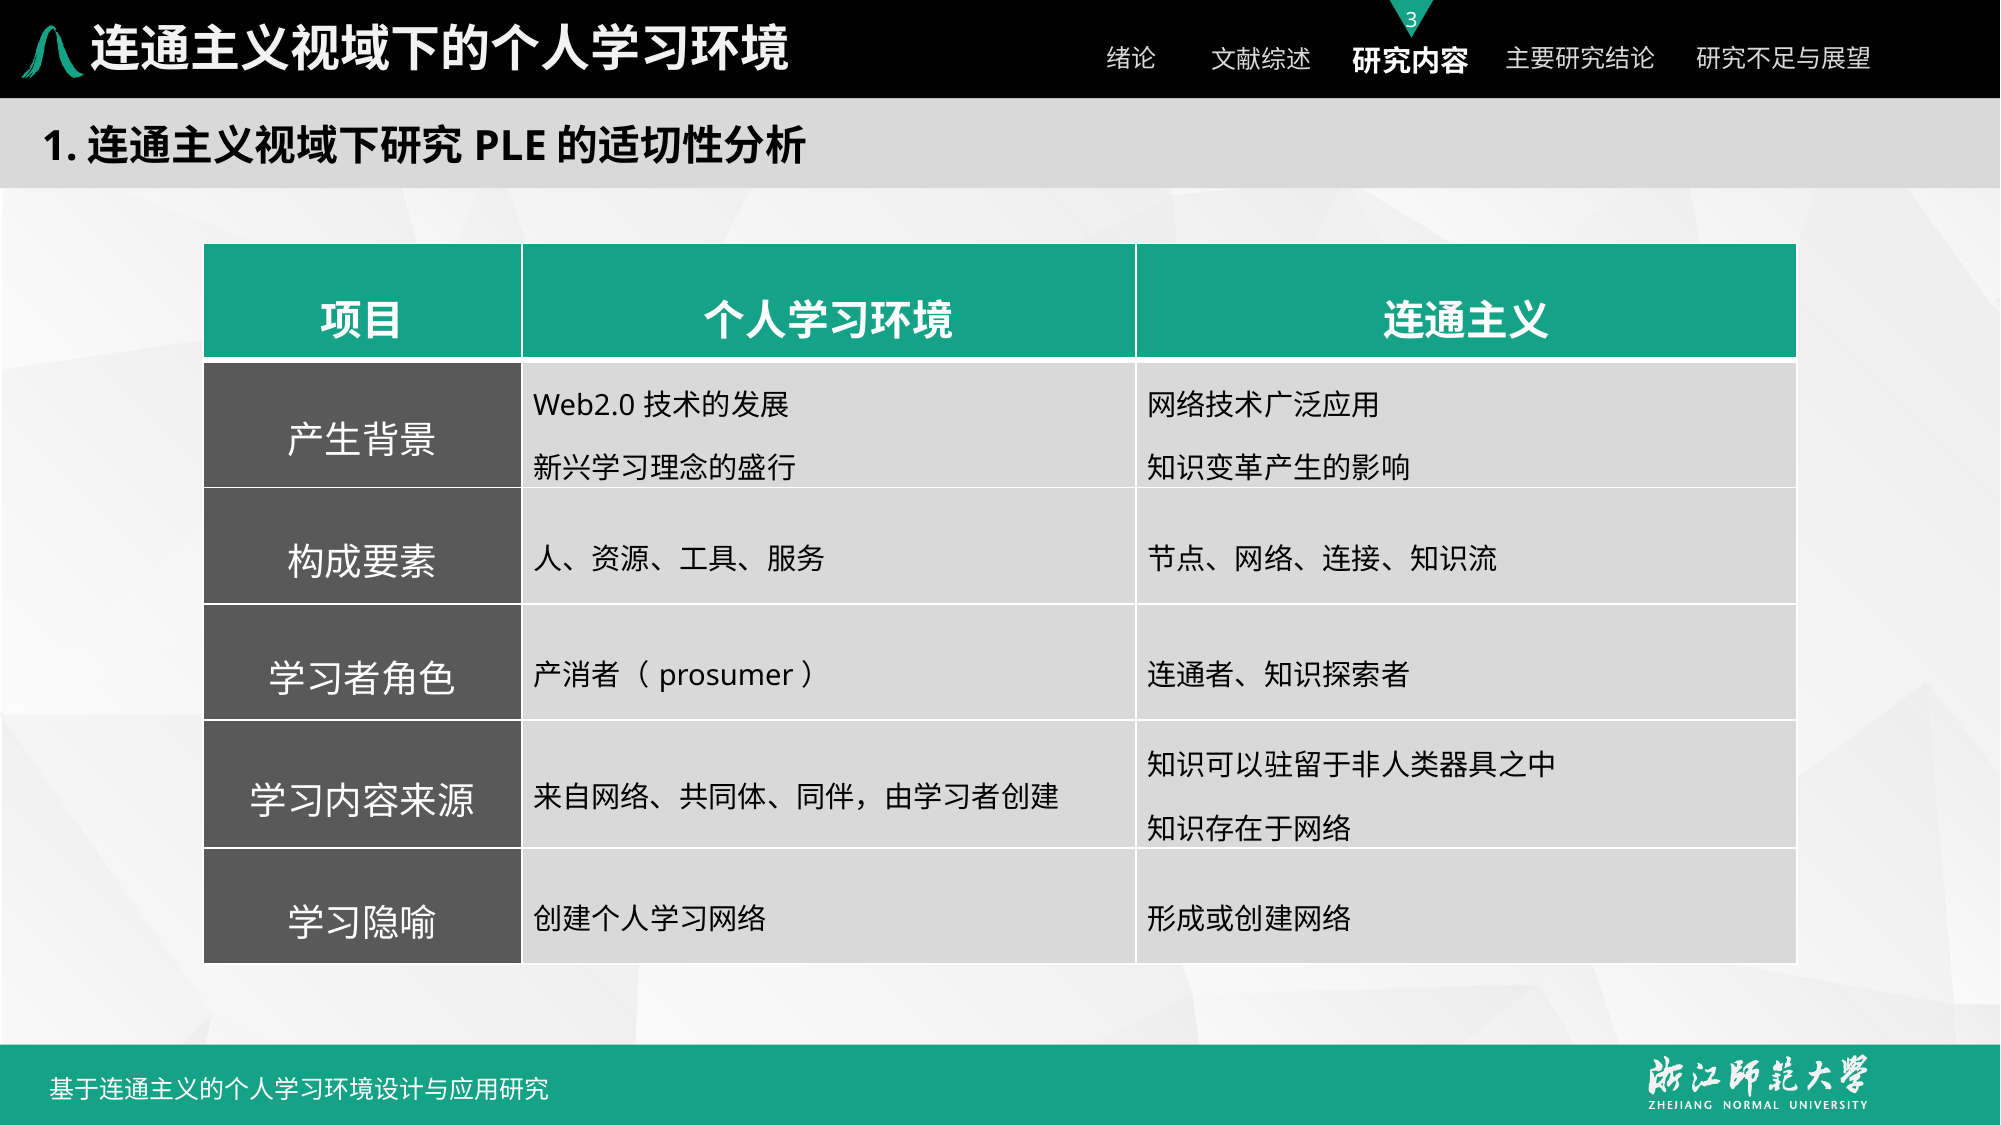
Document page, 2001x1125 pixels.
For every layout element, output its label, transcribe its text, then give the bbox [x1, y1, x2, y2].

table_cell 形成或创建网络 [1137, 849, 1796, 963]
list 1.连通主义视域下研究PLE的适切性分析 [27, 111, 835, 183]
table_cell 连通者、知识探索者 [1137, 605, 1796, 719]
list 连通主义视域下的个人学习环境 [75, 16, 835, 87]
table_cell 产生背景 [204, 363, 521, 487]
table_header 项目 [204, 244, 521, 357]
table_cell 学习内容来源 [204, 721, 521, 847]
table_header 连通主义 [1137, 244, 1796, 357]
table_cell 产消者（prosumer） [523, 605, 1135, 719]
table_cell 学习隐喻 [204, 849, 521, 963]
table_cell 人、资源、工具、服务 [523, 488, 1135, 603]
table_cell 来自网络、共同体、同伴，由学习者创建 [523, 721, 1135, 847]
table_cell 学习者角色 [204, 605, 521, 719]
table_cell Web2.0技术的发展 新兴学习理念的盛行 [523, 363, 1135, 487]
table_cell 网络技术广泛应用 知识变革产生的影响 [1137, 363, 1796, 487]
picture [0, 0, 2001, 1125]
table_cell 创建个人学习网络 [523, 849, 1135, 963]
table_cell 节点、网络、连接、知识流 [1137, 488, 1796, 603]
table_cell 构成要素 [204, 488, 521, 603]
table_header 个人学习环境 [523, 244, 1135, 357]
table_cell 知识可以驻留于非人类器具之中 知识存在于网络 [1137, 721, 1796, 847]
